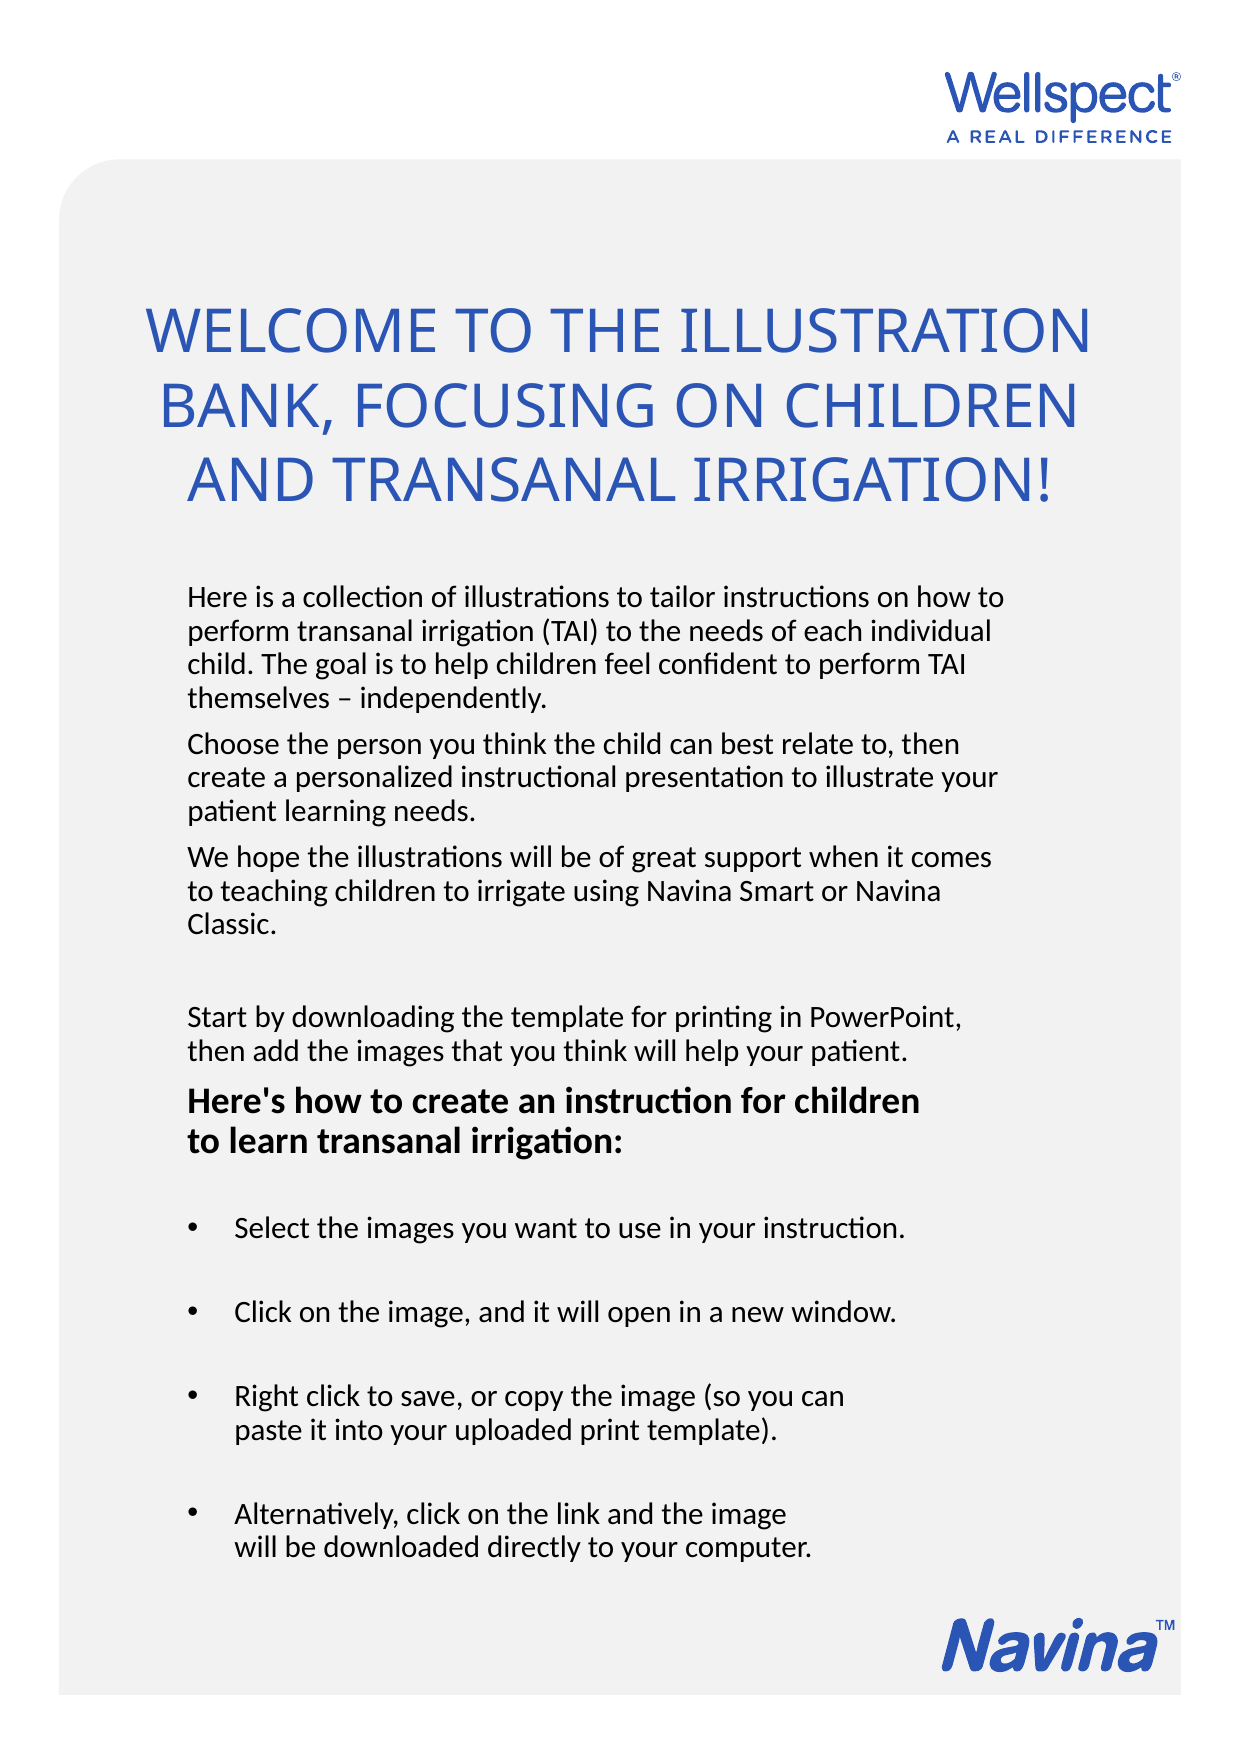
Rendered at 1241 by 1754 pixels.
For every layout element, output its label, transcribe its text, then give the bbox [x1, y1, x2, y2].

subtitle Here is a collection of illustrations to tailor instructions on how to perform transanal irrigation (TAI) to the needs of each individual child. The goal is to help children feel confident to perform TAI themselves – independently. Choose the person you think the child can best relate to, then create a personalized instructional presentation to illustrate your patient learning needs. We hope the illustrations will be of great support when it comes to teaching children to irrigate using Navina Smart or Navina Classic. Start by downloading the template for printing in PowerPoint, then add the images that you think will help your patient. Here's how to create an instruction for children to learn transanal irrigation: Select the images you want to use in your instruction. Click on the image, and it will open in a new window. Right click to save, or copy the image (so you can paste it into your uploaded print template). Alternatively, click on the link and the image will be downloaded directly to your computer. [172, 573, 1024, 1572]
title Welcome to the illustration bank, focusing on children and transanal irrigation! [119, 282, 1121, 525]
